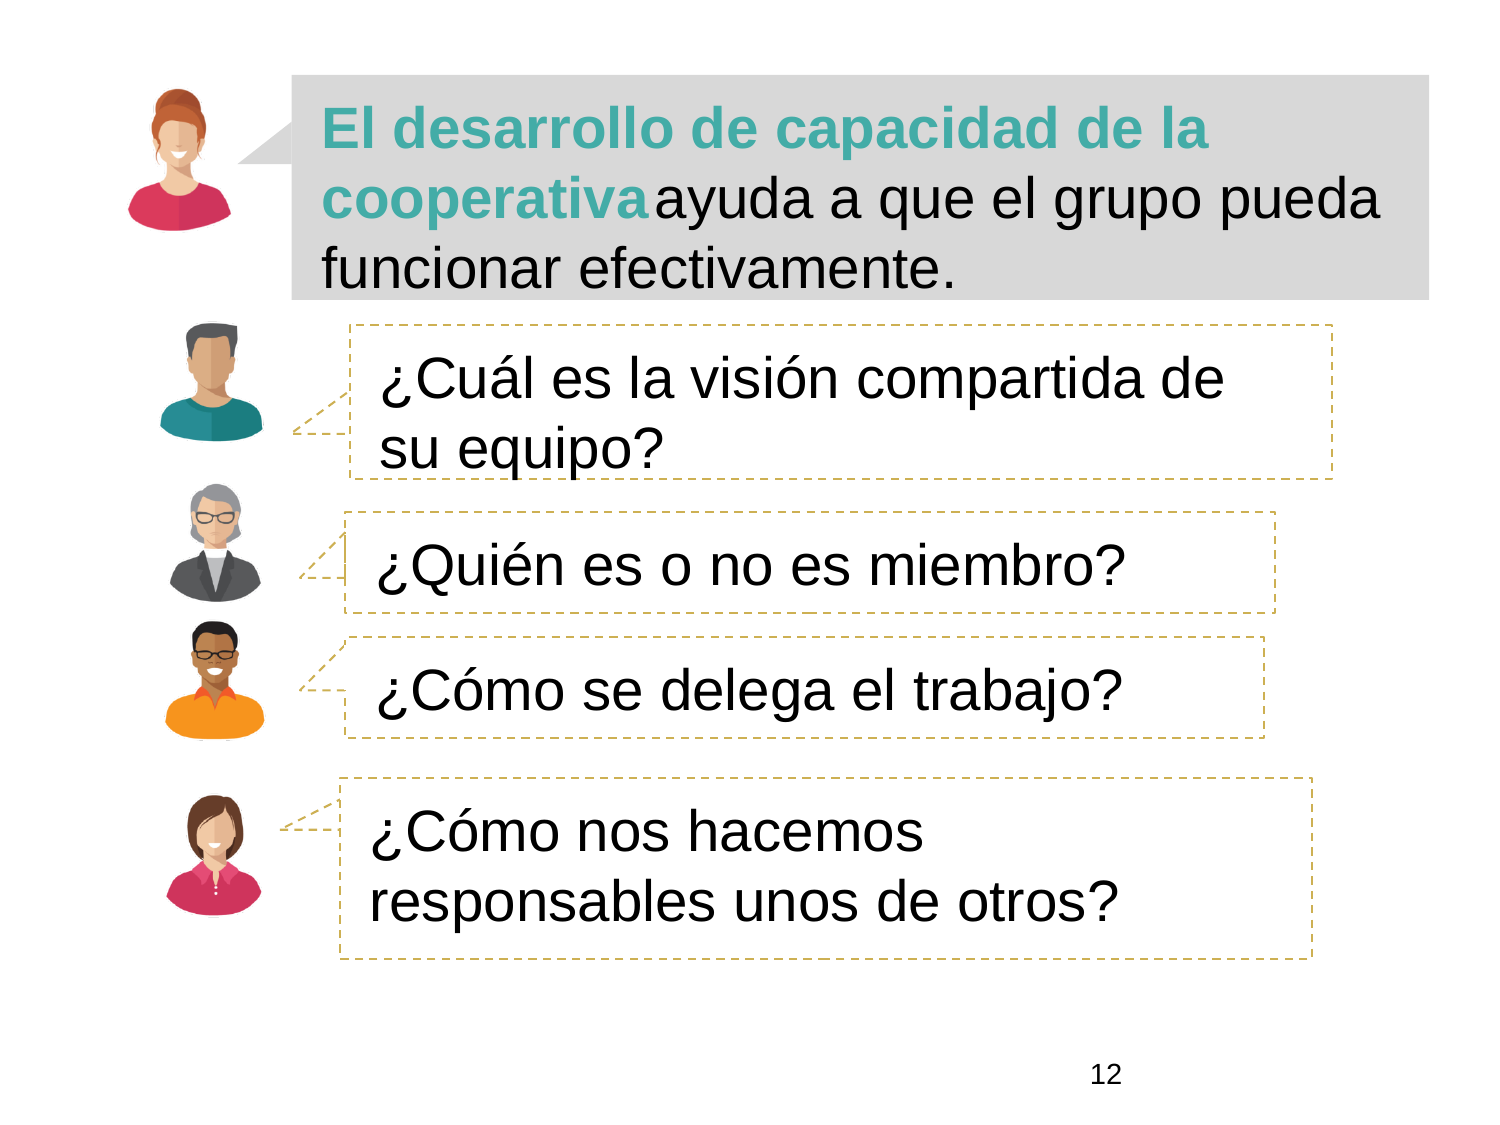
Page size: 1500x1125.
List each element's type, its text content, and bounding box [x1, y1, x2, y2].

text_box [299, 512, 1276, 614]
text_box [299, 324, 1333, 479]
picture [153, 472, 277, 745]
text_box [299, 768, 1313, 959]
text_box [299, 637, 1265, 739]
slide_number ‹#› [1074, 1042, 1425, 1103]
picture [103, 69, 259, 241]
picture [153, 789, 277, 926]
picture [153, 313, 277, 450]
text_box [237, 74, 1430, 301]
